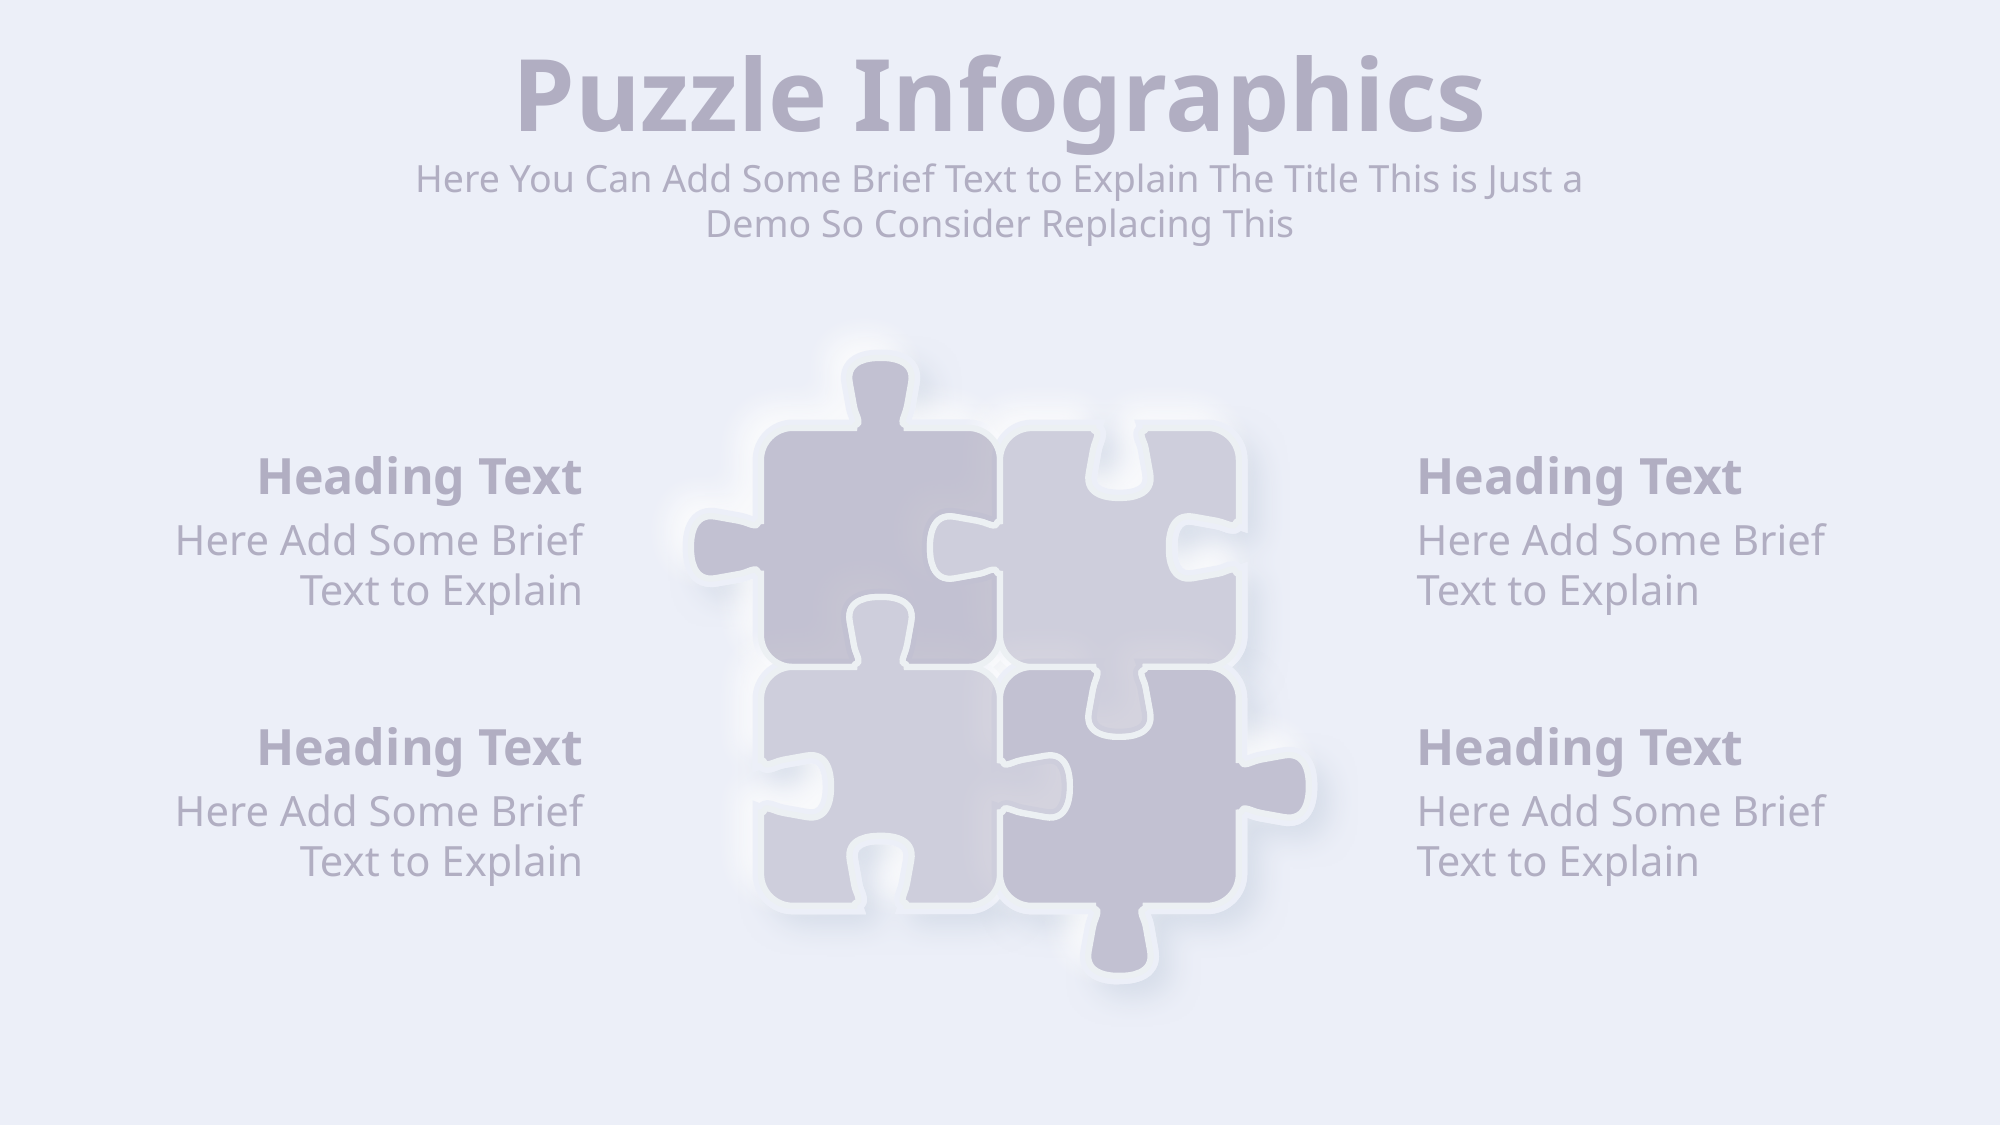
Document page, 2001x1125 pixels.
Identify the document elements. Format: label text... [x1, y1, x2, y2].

text_box Here Add Some Brief Text to Explain [1401, 506, 1893, 622]
text_box Heading Text [107, 708, 598, 777]
text_box Here Add Some Brief Text to Explain [107, 506, 598, 622]
text_box Heading Text [1401, 708, 1893, 777]
text_box Heading Text [107, 437, 598, 506]
text_box Puzzle Infographics [416, 23, 1584, 147]
text_box Here You Can Add Some Brief Text to Explain The Title This is Just a Demo So Consider Replacing This [345, 147, 1655, 253]
text_box Here Add Some Brief Text to Explain [107, 777, 598, 893]
text_box Here Add Some Brief Text to Explain [1401, 777, 1893, 893]
text_box Heading Text [1401, 437, 1893, 506]
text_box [682, 349, 1318, 985]
